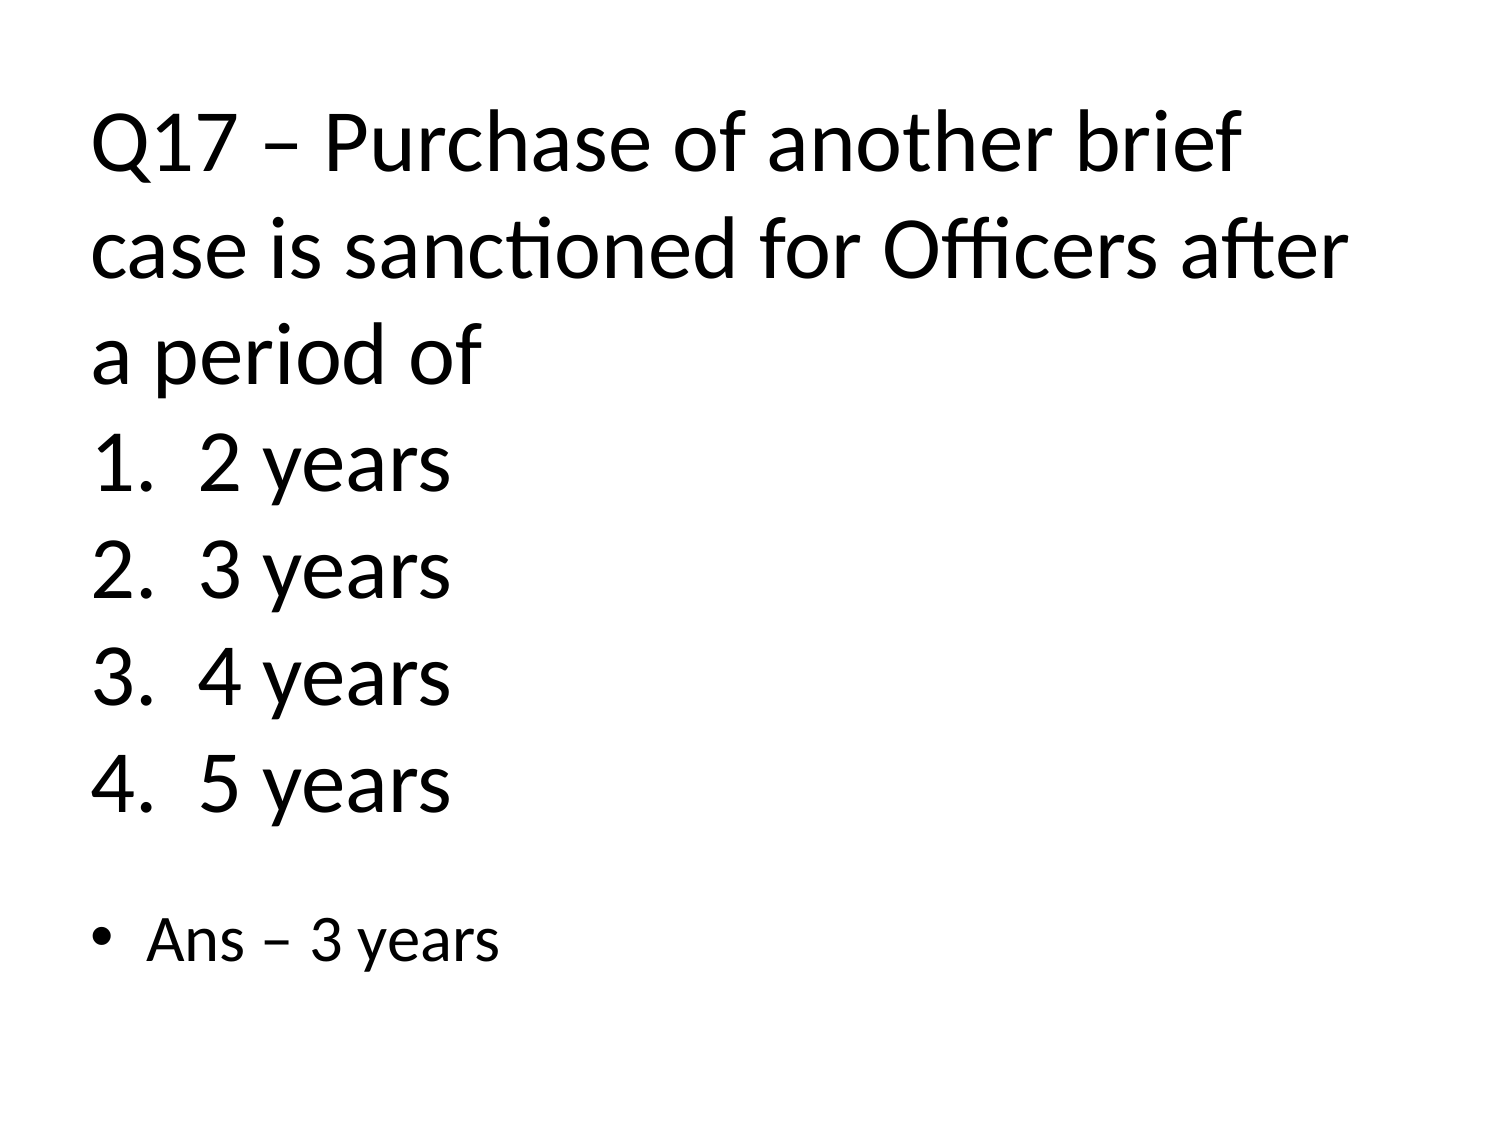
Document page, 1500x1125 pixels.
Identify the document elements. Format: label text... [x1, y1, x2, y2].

title Q17 – Purchase of another brief case is sanctioned for Officers after a period of 1. 2 years 2. 3 years 3. 4 years 4. 5 years [75, 75, 1425, 838]
list Ans – 3 years [75, 887, 1425, 1005]
